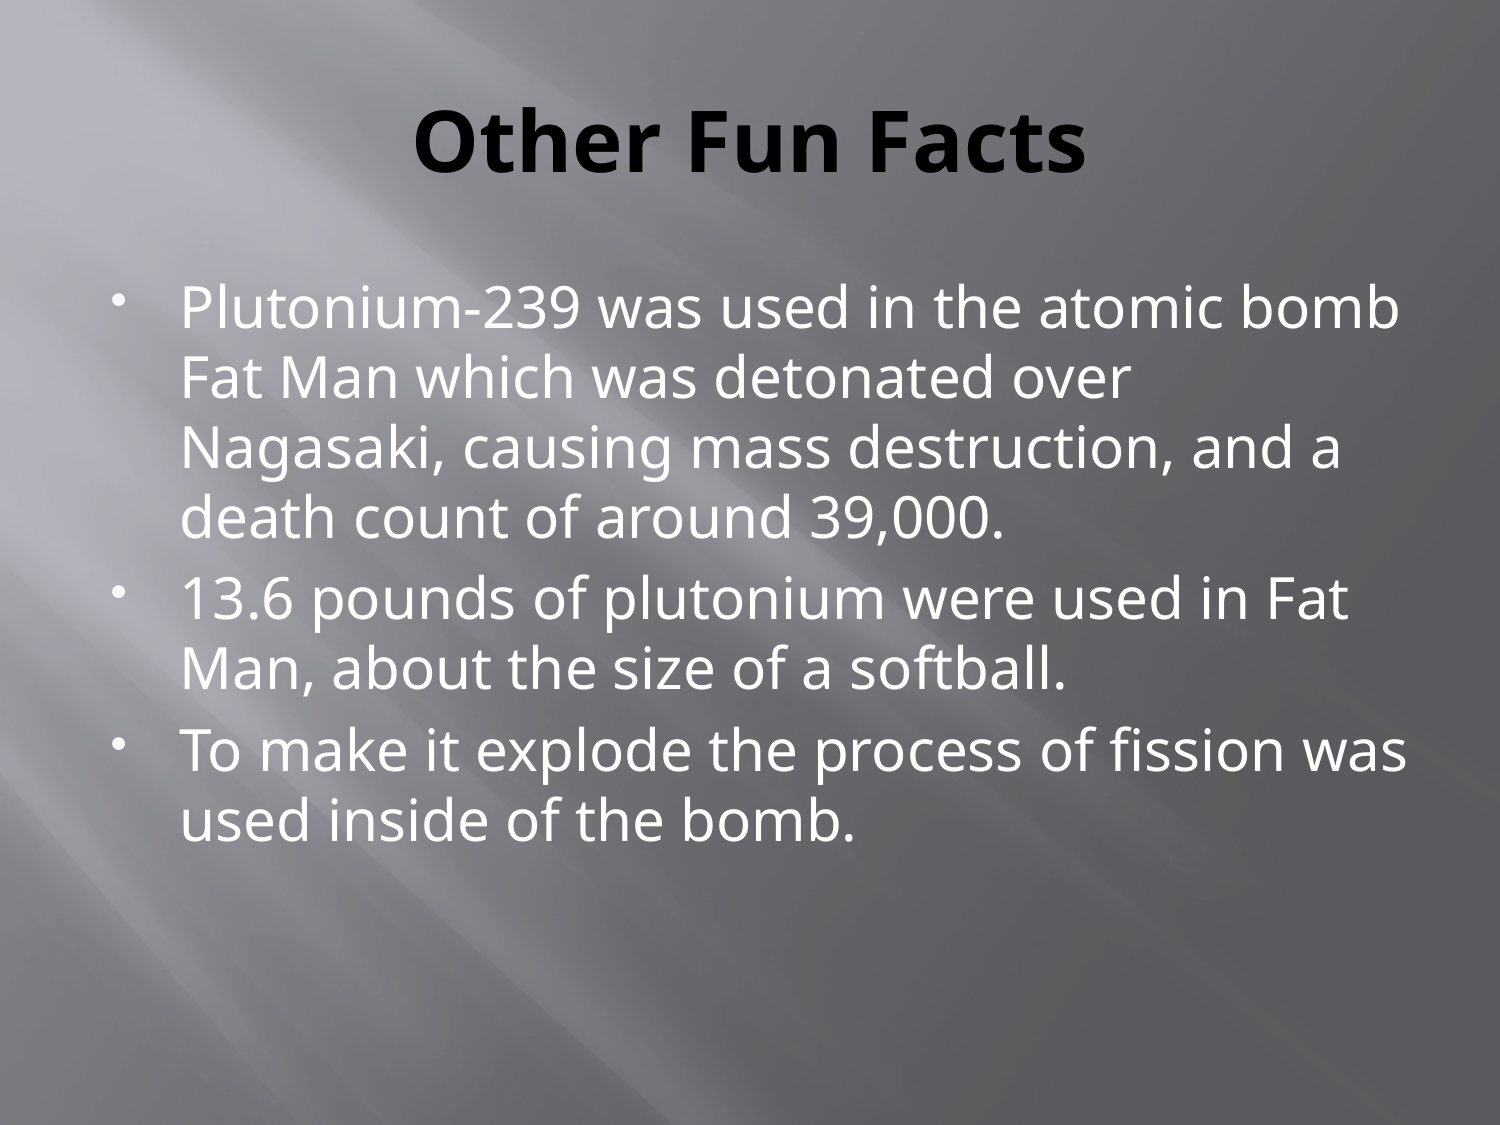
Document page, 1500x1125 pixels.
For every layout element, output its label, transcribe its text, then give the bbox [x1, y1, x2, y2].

title Other Fun Facts [75, 45, 1425, 233]
list Plutonium-239 was used in the atomic bomb Fat Man which was detonated over Nagasaki, causing mass destruction, and a death count of around 39,000. 13.6 pounds of plutonium were used in Fat Man, about the size of a softball. To make it explode the process of fission was used inside of the bomb. [75, 262, 1425, 1035]
